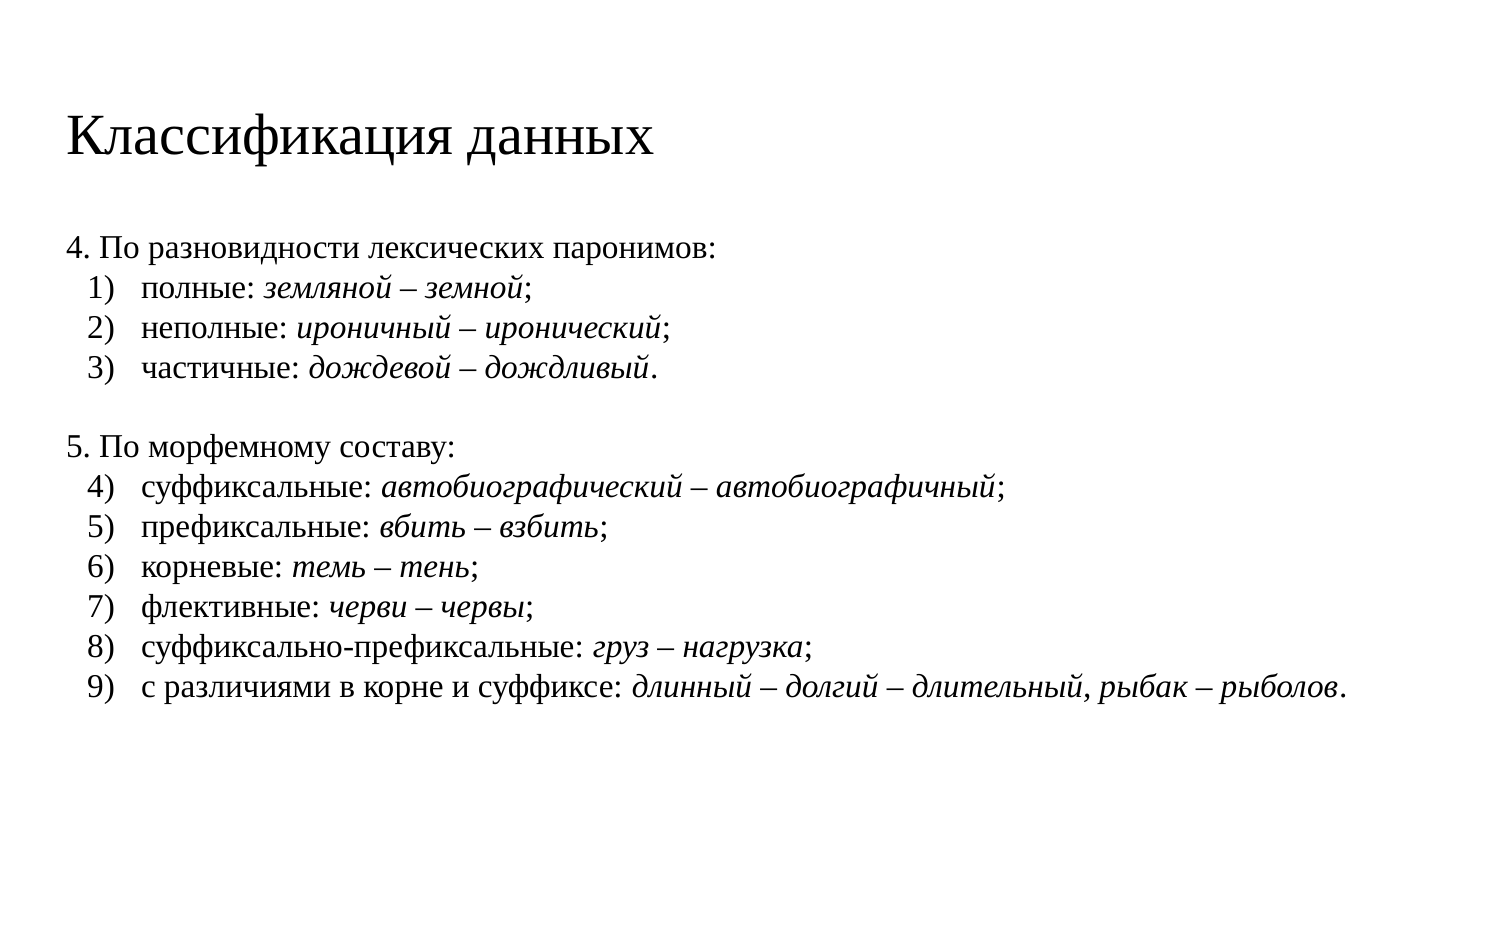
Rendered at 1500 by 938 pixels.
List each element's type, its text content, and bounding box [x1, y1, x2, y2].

list 4. По разновидности лексических паронимов: полные: земляной – земной; неполные: ироничный – иронический; частичные: дождевой – дождливый. 5. По морфемному составу: суффиксальные: автобиографический – автобиографичный; префиксальные: вбить – взбить; корневые: темь – тень; флективные: черви – червы; суффиксально-префиксальные: груз – нагрузка; с различиями в корне и суффиксе: длинный – долгий – длительный, рыбак – рыболов. [51, 210, 1449, 833]
title Классификация данных [51, 81, 1449, 186]
